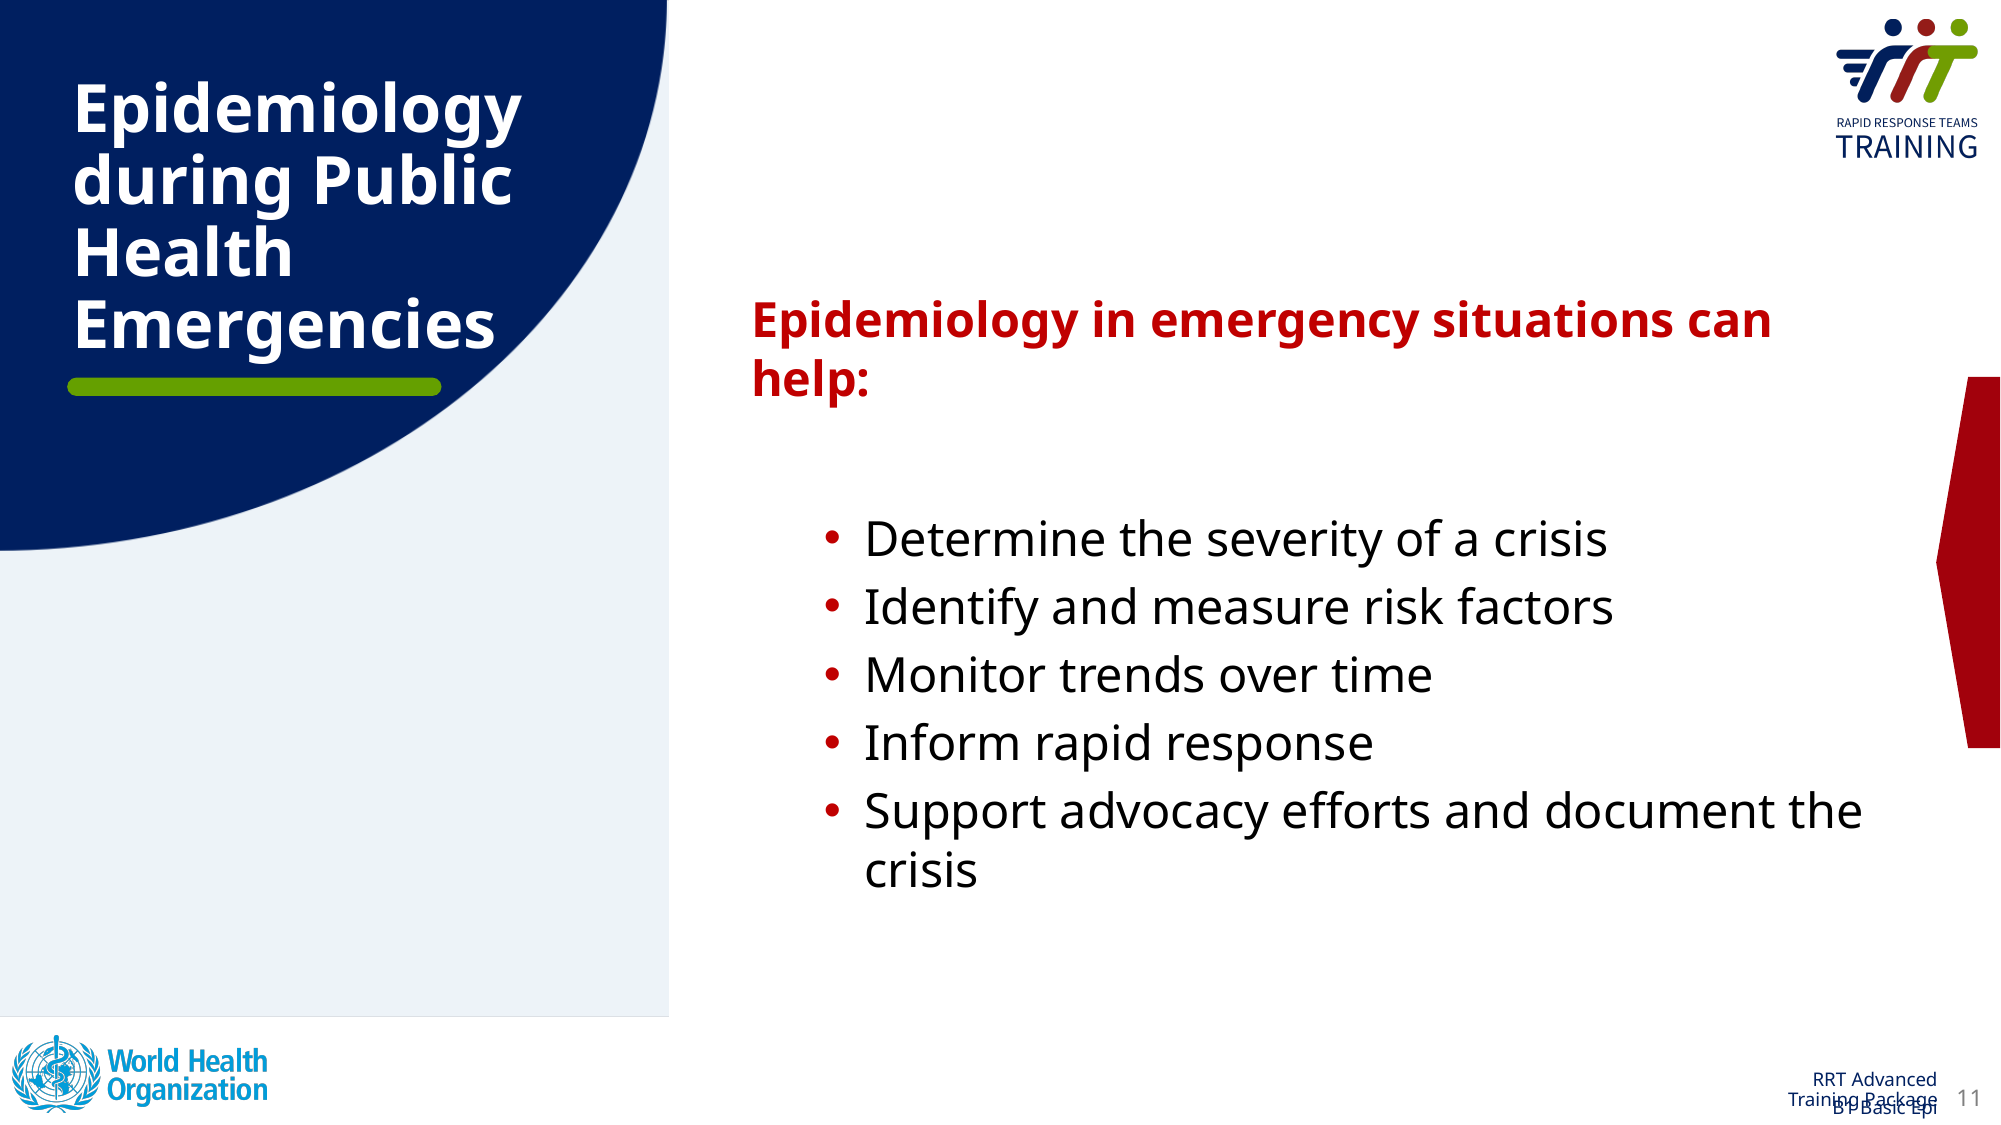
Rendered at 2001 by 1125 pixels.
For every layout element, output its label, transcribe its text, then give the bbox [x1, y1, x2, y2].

picture [58, 1050, 64, 1058]
picture [1835, 19, 1978, 167]
title Epidemiology during Public Health Emergencies [64, 60, 601, 379]
picture [12, 1083, 48, 1113]
text_box Epidemiology in emergency situations can help: Determine the severity of a crisis Identify and measure risk factors Monitor trends over time Inform rapid response Support advocacy efforts and document the crisis [743, 282, 1912, 905]
picture [12, 1035, 267, 1113]
picture [0, 0, 669, 1018]
text_box [67, 377, 442, 396]
